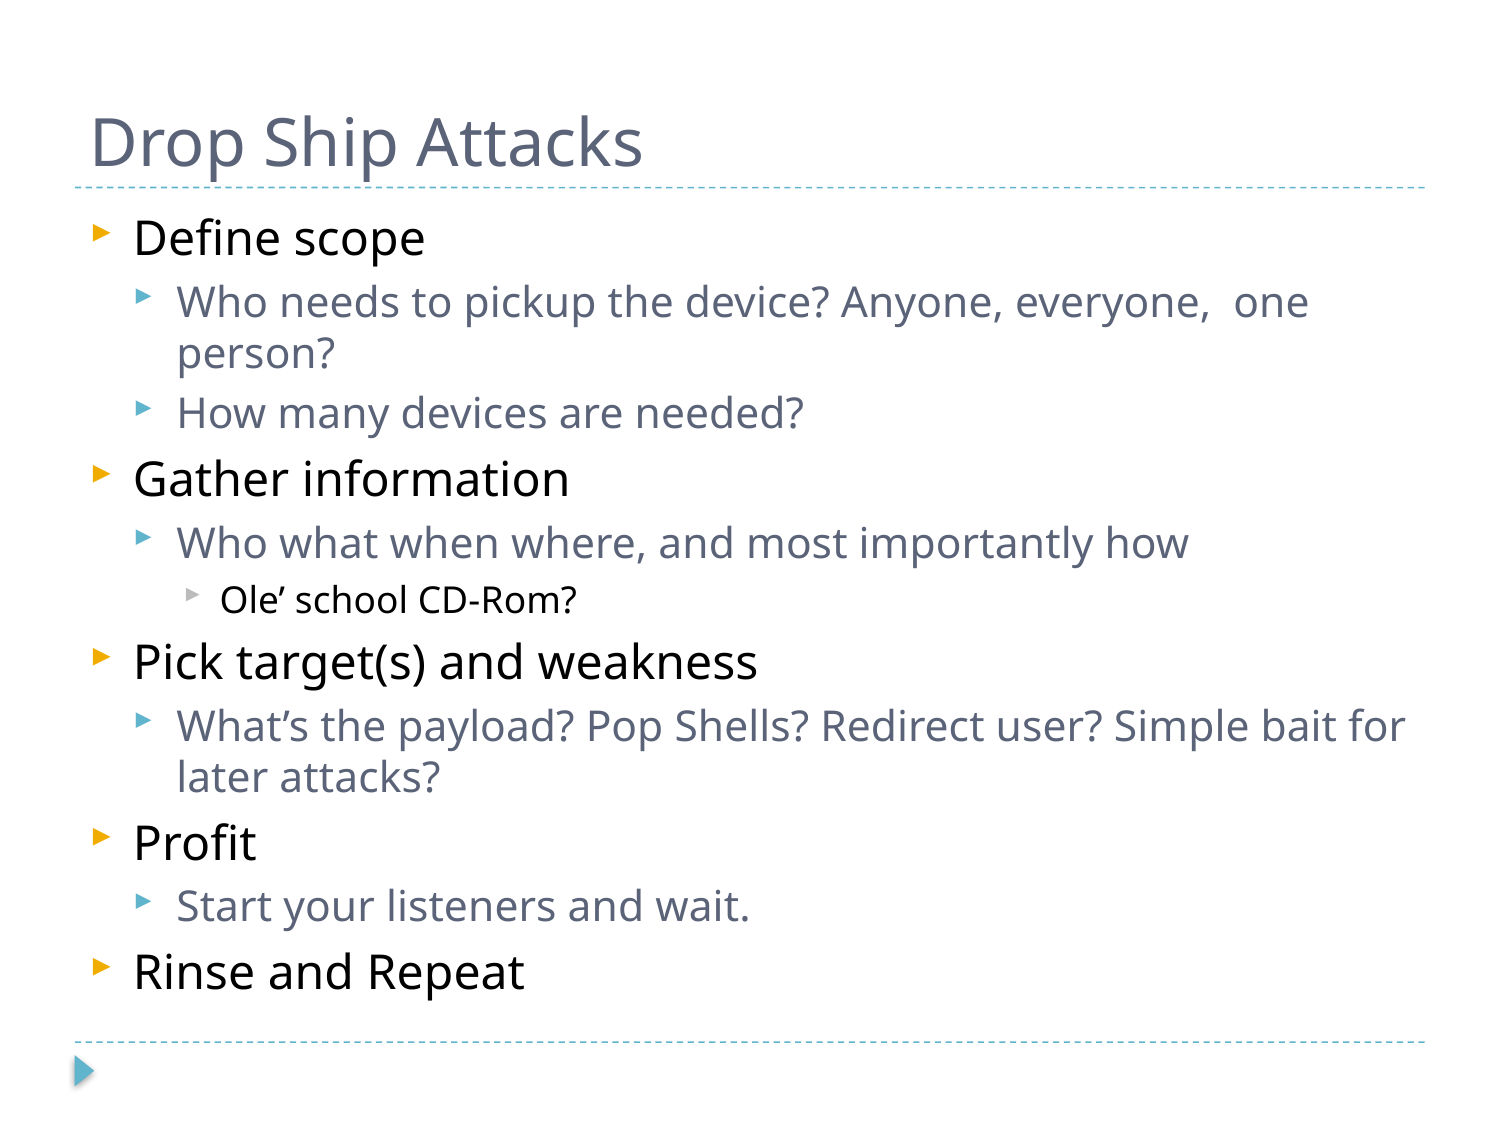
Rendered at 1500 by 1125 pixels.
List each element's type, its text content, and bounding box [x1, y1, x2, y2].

list Define scope Who needs to pickup the device? Anyone, everyone, one person? How many devices are needed? Gather information Who what when where, and most importantly how Ole’ school CD-Rom? Pick target(s) and weakness What’s the payload? Pop Shells? Redirect user? Simple bait for later attacks? Profit Start your listeners and wait. Rinse and Repeat [75, 200, 1425, 1010]
title Drop Ship Attacks [75, 24, 1425, 188]
